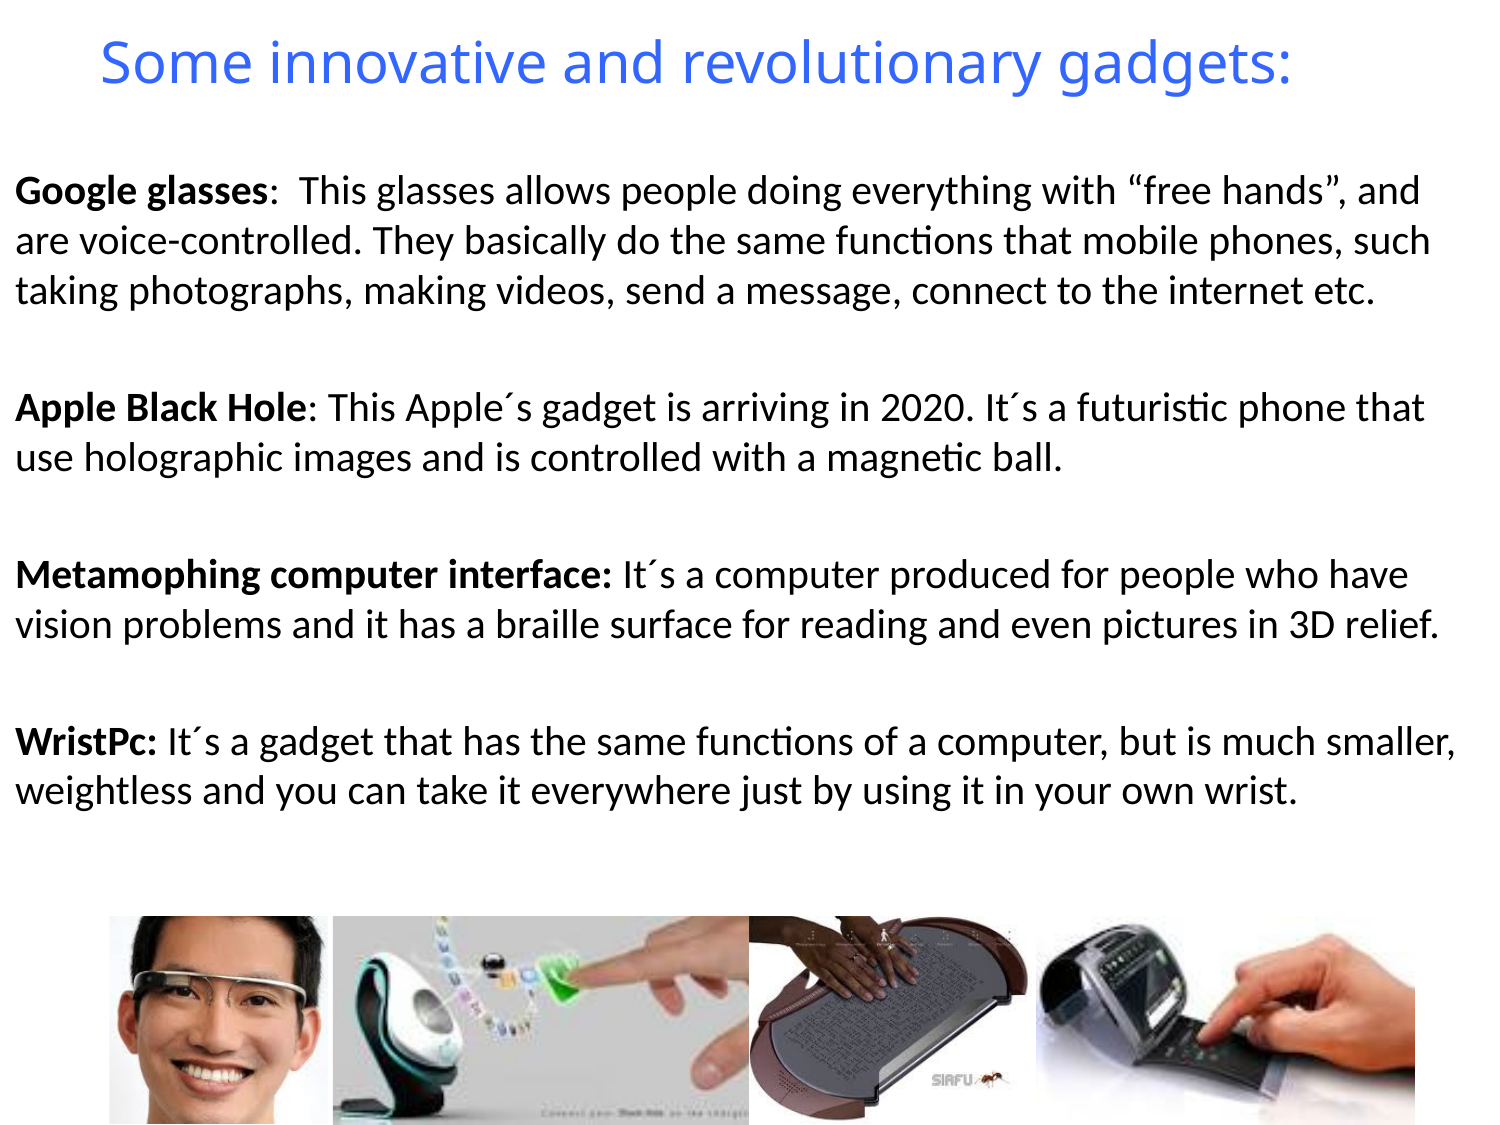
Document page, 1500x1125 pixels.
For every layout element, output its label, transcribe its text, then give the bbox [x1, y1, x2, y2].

picture [108, 915, 328, 1124]
picture [332, 915, 1033, 1125]
title Some innovative and revolutionary gadgets: [0, 0, 1395, 122]
picture [1035, 915, 1415, 1125]
list Google glasses: This glasses allows people doing everything with “free hands”, and are voice-controlled. They basically do the same functions that mobile phones, such taking photographs, making videos, send a message, connect to the internet etc. Apple Black Hole: This Apple´s gadget is arriving in 2020. It´s a futuristic phone that use holographic images and is controlled with a magnetic ball. Metamophing computer interface: It´s a computer produced for people who have vision problems and it has a braille surface for reading and even pictures in 3D relief. WristPc: It´s a gadget that has the same functions of a computer, but is much smaller, weightless and you can take it everywhere just by using it in your own wrist. [0, 155, 1500, 1125]
